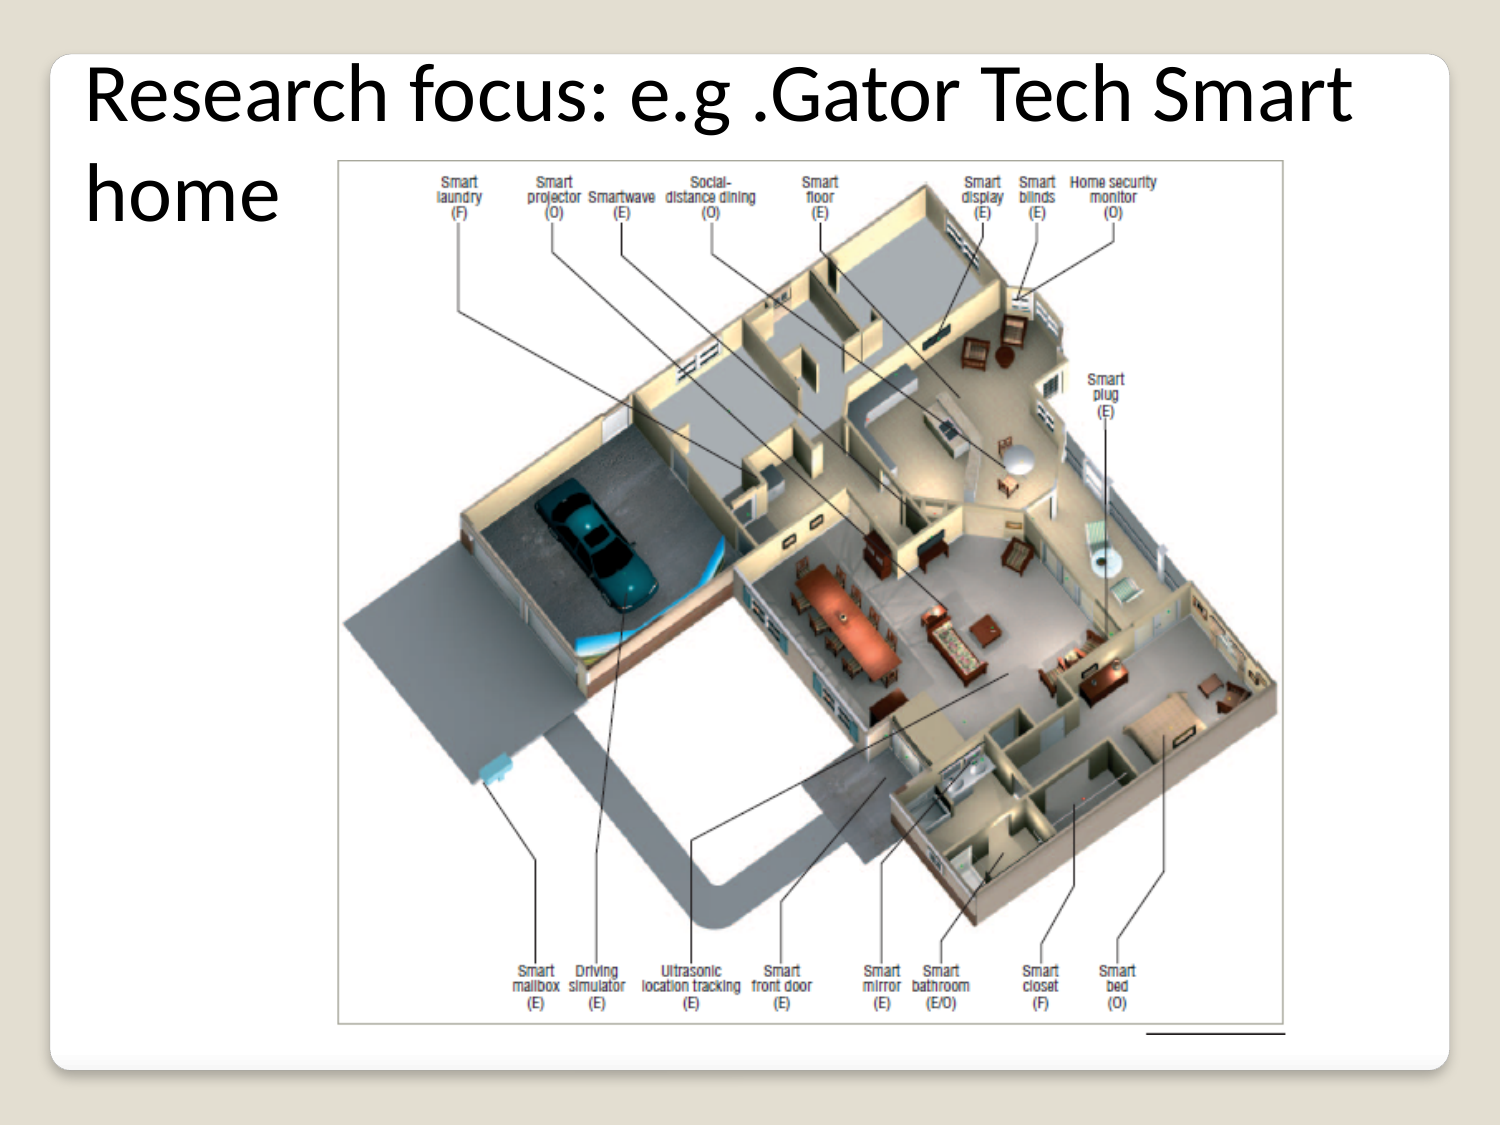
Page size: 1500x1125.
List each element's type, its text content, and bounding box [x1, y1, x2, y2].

picture [336, 160, 1294, 1036]
text_box Research focus: e.g .Gator Tech Smart home [70, 30, 1442, 346]
